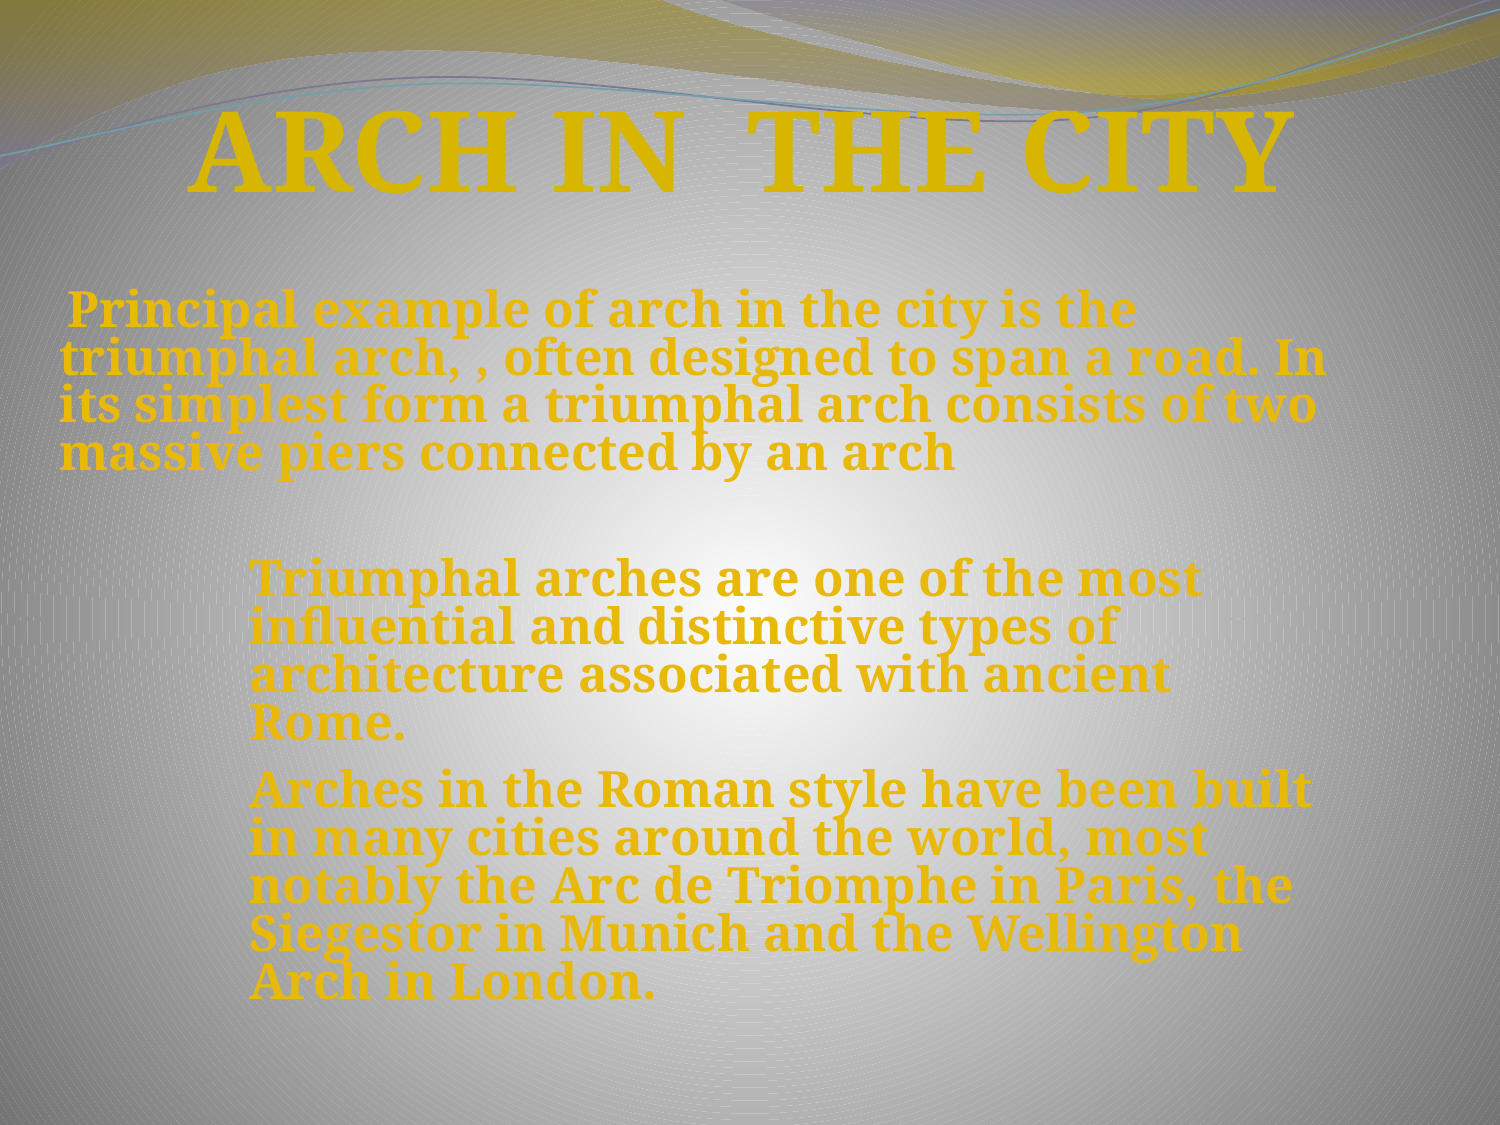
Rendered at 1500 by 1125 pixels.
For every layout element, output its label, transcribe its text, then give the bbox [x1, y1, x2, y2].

text_box Triumphal arches are one of the most influential and distinctive types of architecture associated with ancient Rome. [234, 550, 1289, 761]
list Principal example of arch in the city is the triumphal arch, , often designed to span a road. In its simplest form a triumphal arch consists of two massive piers connected by an arch [0, 280, 1351, 484]
title ARCH IN THE CITY [187, 140, 1419, 215]
text_box Arches in the Roman style have been built in many cities around the world, most notably the Arc de Triomphe in Paris, the Siegestor in Munich and the Wellington Arch in London. [234, 761, 1372, 1017]
